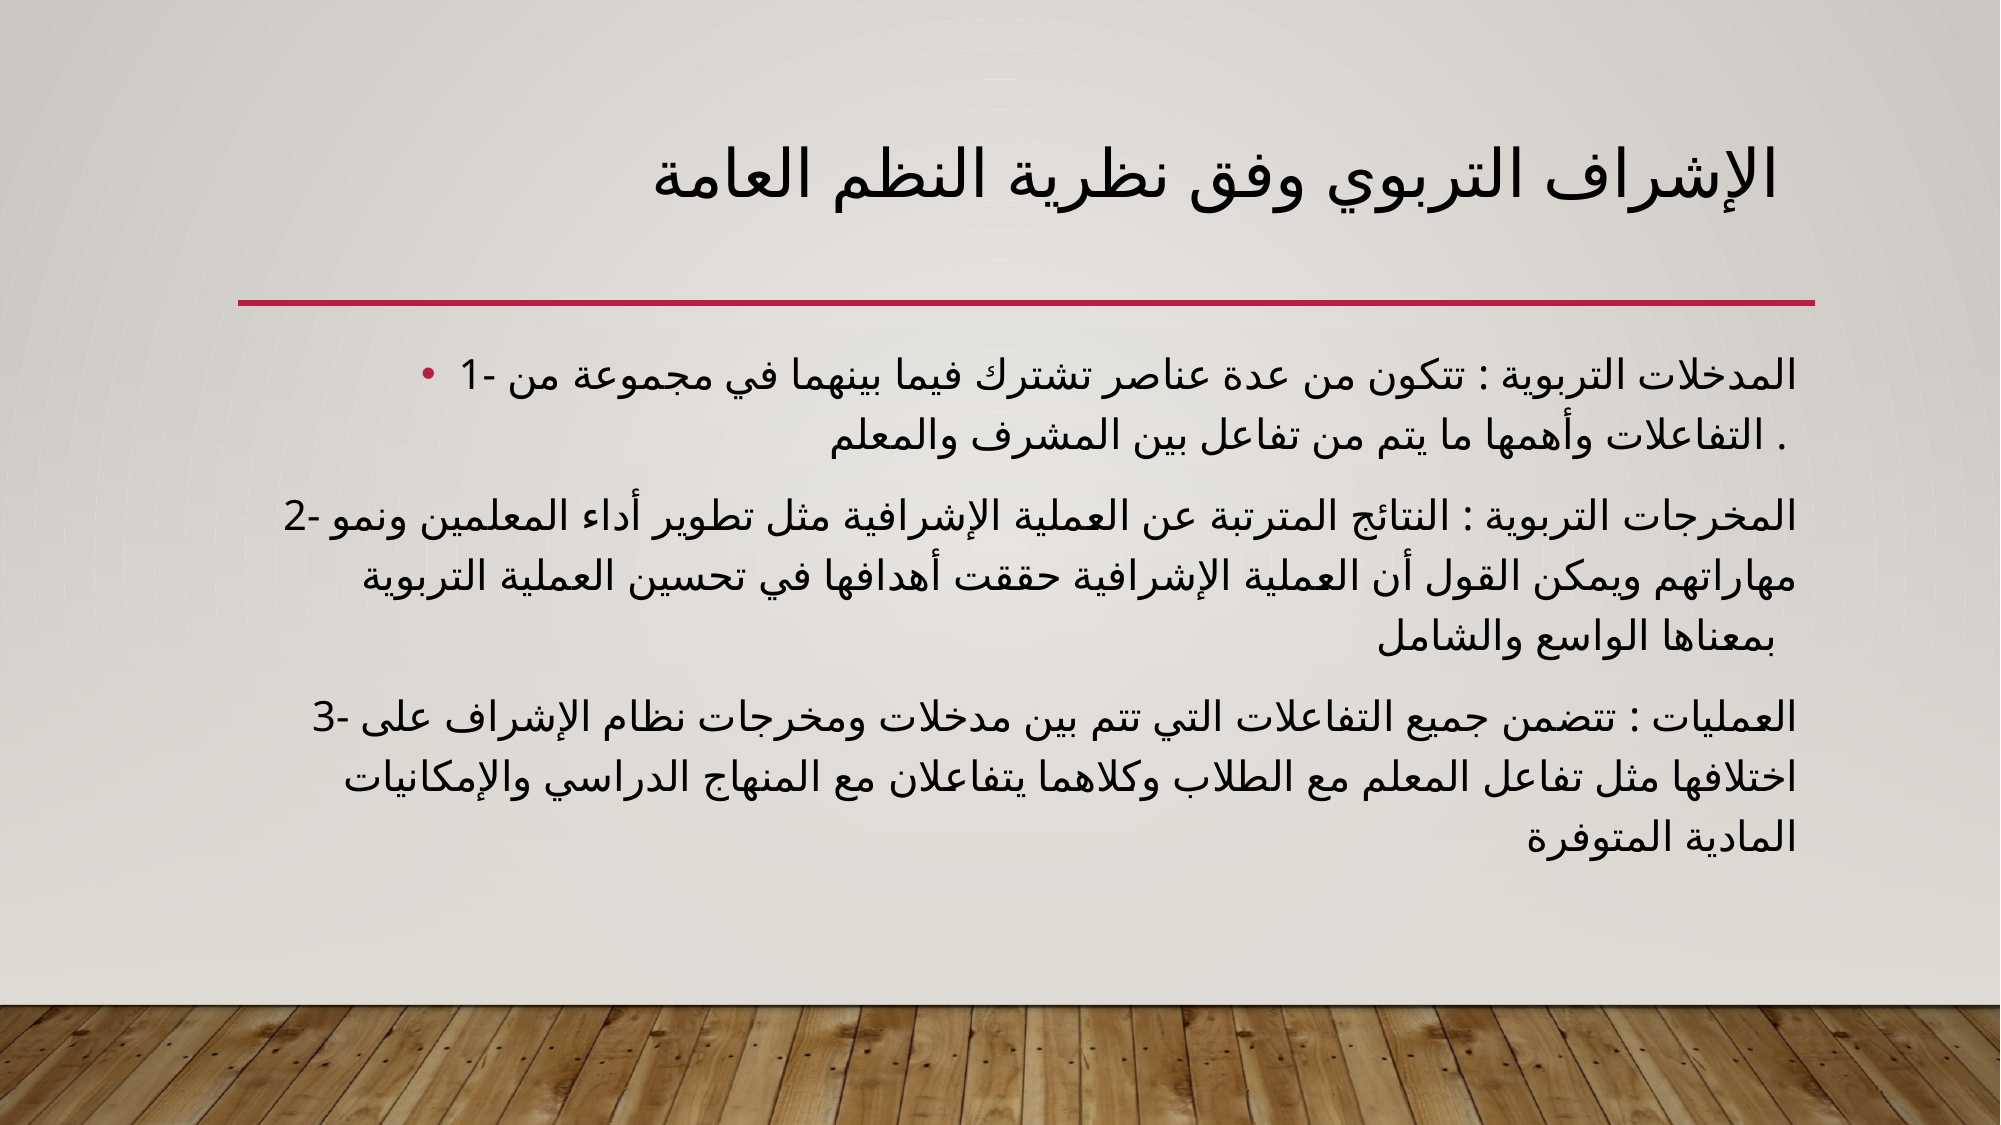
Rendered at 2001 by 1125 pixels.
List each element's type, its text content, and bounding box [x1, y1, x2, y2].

picture [0, 1005, 2000, 1125]
title الإشراف التربوي وفق نظرية النظم العامة [238, 131, 1814, 305]
list 1- المدخلات التربوية : تتكون من عدة عناصر تشترك فيما بينهما في مجموعة من التفاعلات وأهمها ما يتم من تفاعل بين المشرف والمعلم . 2- المخرجات التربوية : النتائج المترتبة عن العملية الإشرافية مثل تطوير أداء المعلمين ونمو مهاراتهم ويمكن القول أن العملية الإشرافية حققت أهدافها في تحسين العملية التربوية بمعناها الواسع والشامل 3- العمليات : تتضمن جميع التفاعلات التي تتم بين مدخلات ومخرجات نظام الإشراف على اختلافها مثل تفاعل المعلم مع الطلاب وكلاهما يتفاعلان مع المنهاج الدراسي والإمكانيات المادية المتوفرة [238, 330, 1814, 897]
